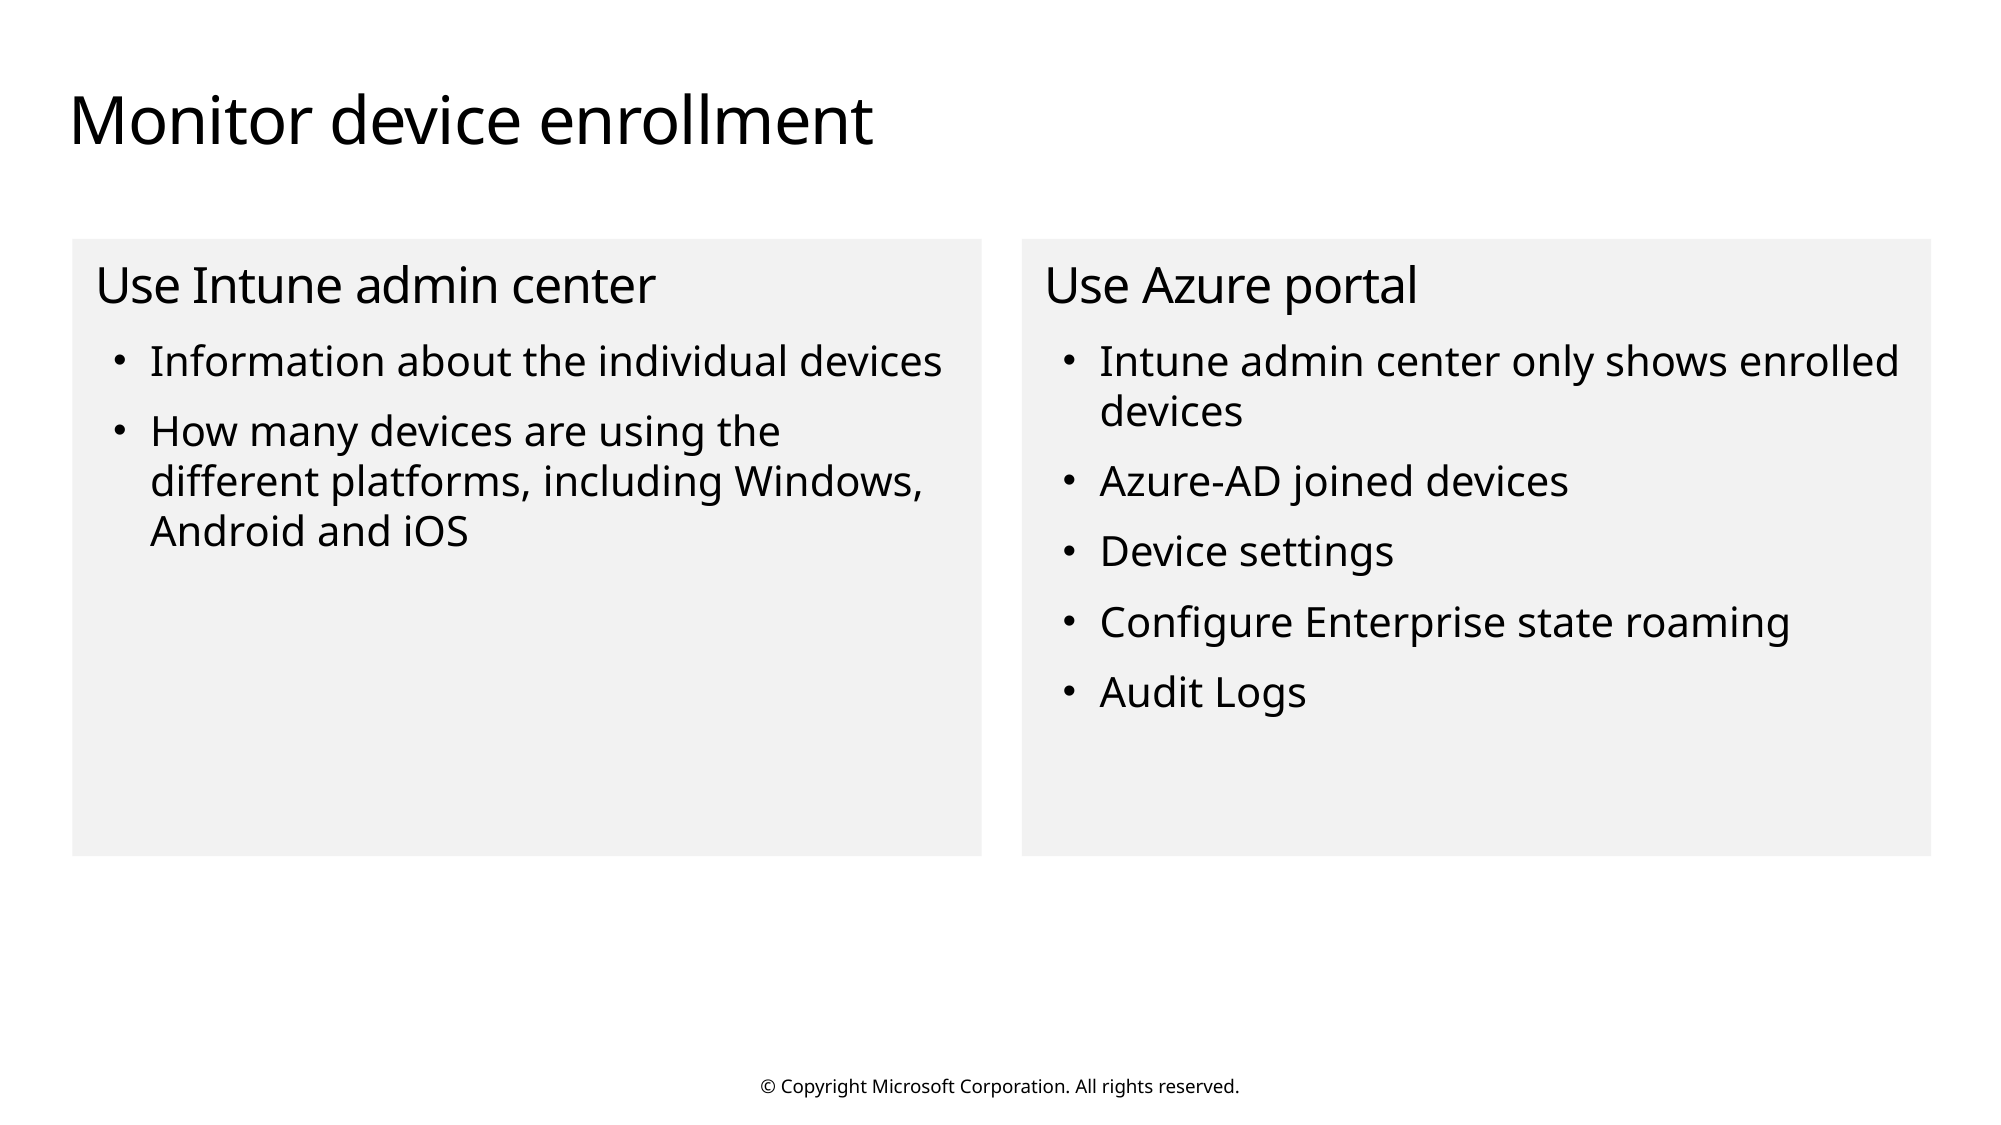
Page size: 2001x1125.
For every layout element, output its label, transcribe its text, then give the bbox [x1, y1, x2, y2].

list Use Intune admin center Information about the individual devices How many devices are using the different platforms, including Windows, Android and iOS [72, 238, 982, 857]
list Use Azure portal Intune admin center only shows enrolled devices Azure-AD joined devices Device settings Configure Enterprise state roaming Audit Logs [1021, 238, 1932, 857]
title Monitor device enrollment [68, 72, 1930, 184]
